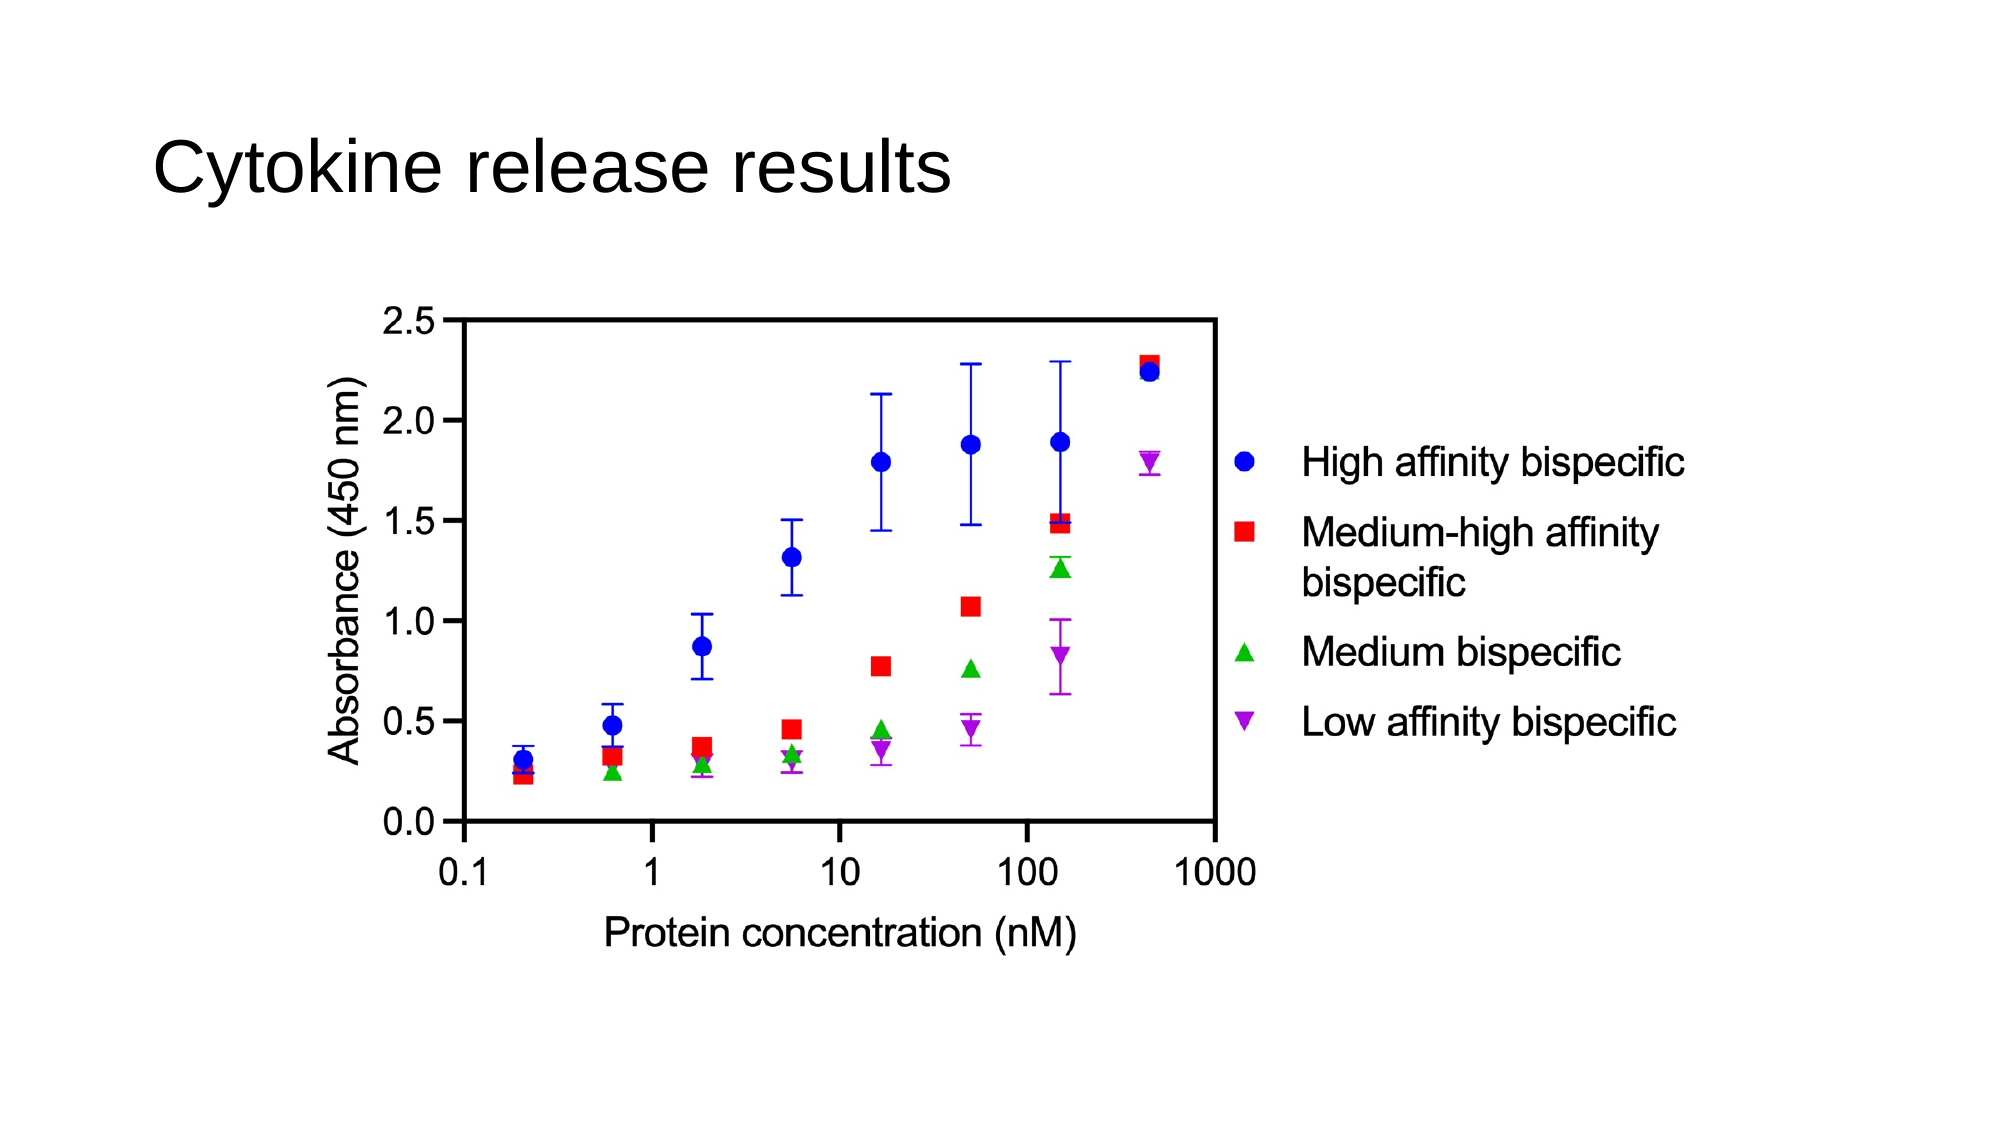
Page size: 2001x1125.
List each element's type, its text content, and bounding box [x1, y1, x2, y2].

picture [301, 276, 1699, 976]
title Cytokine release results [137, 59, 1863, 278]
